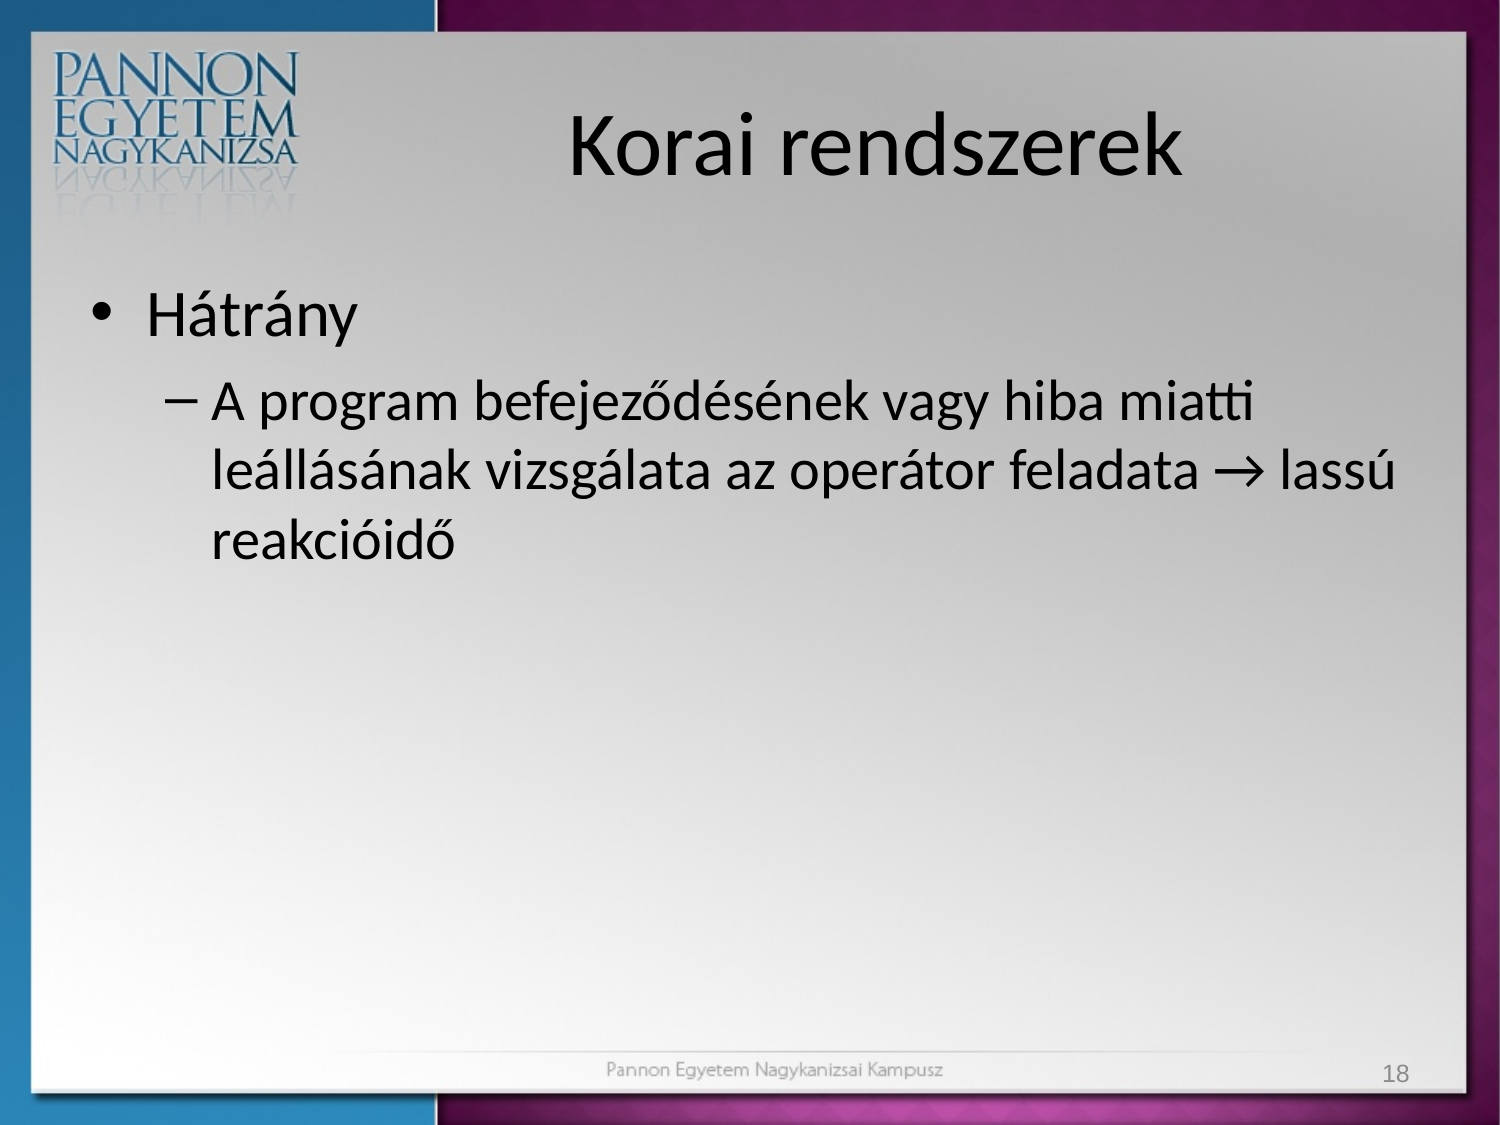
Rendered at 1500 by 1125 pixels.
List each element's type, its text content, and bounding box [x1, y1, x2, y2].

title Korai rendszerek [328, 45, 1425, 233]
picture [0, 0, 1500, 1125]
slide_number 18 [1074, 1042, 1425, 1103]
list Hátrány A program befejeződésének vagy hiba miatti leállásának vizsgálata az operátor feladata → lassú reakcióidő [75, 262, 1425, 1038]
